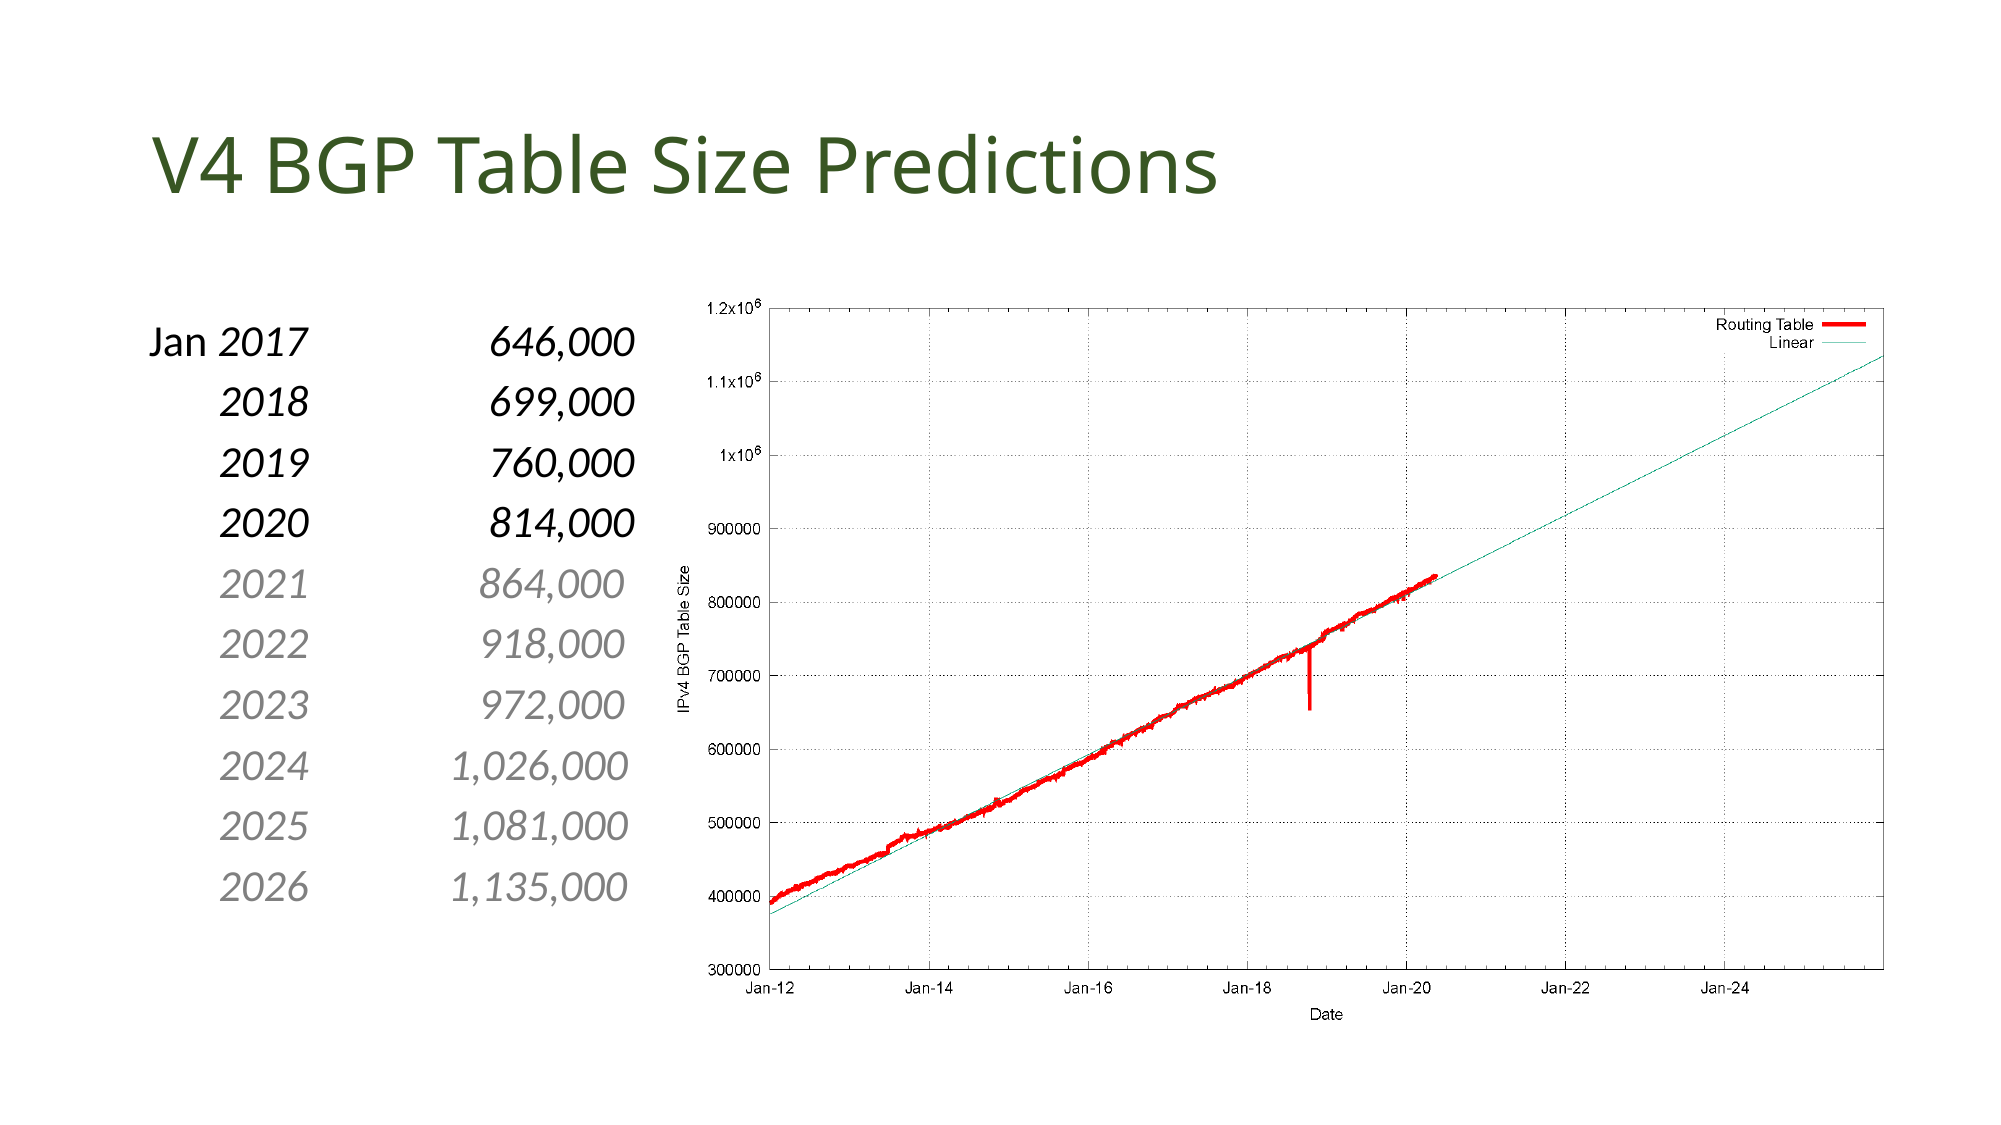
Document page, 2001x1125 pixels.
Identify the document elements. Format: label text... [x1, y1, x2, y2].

list Jan 2017 646,000 2018 699,000 2019 760,000 2020 814,000 2021 864,000 2022 918,000 2023 972,000 2024 1,026,000 2025 1,081,000 2026 1,135,000 [133, 310, 788, 1060]
title V4 BGP Table Size Predictions [137, 59, 1863, 278]
picture [666, 289, 1911, 1027]
